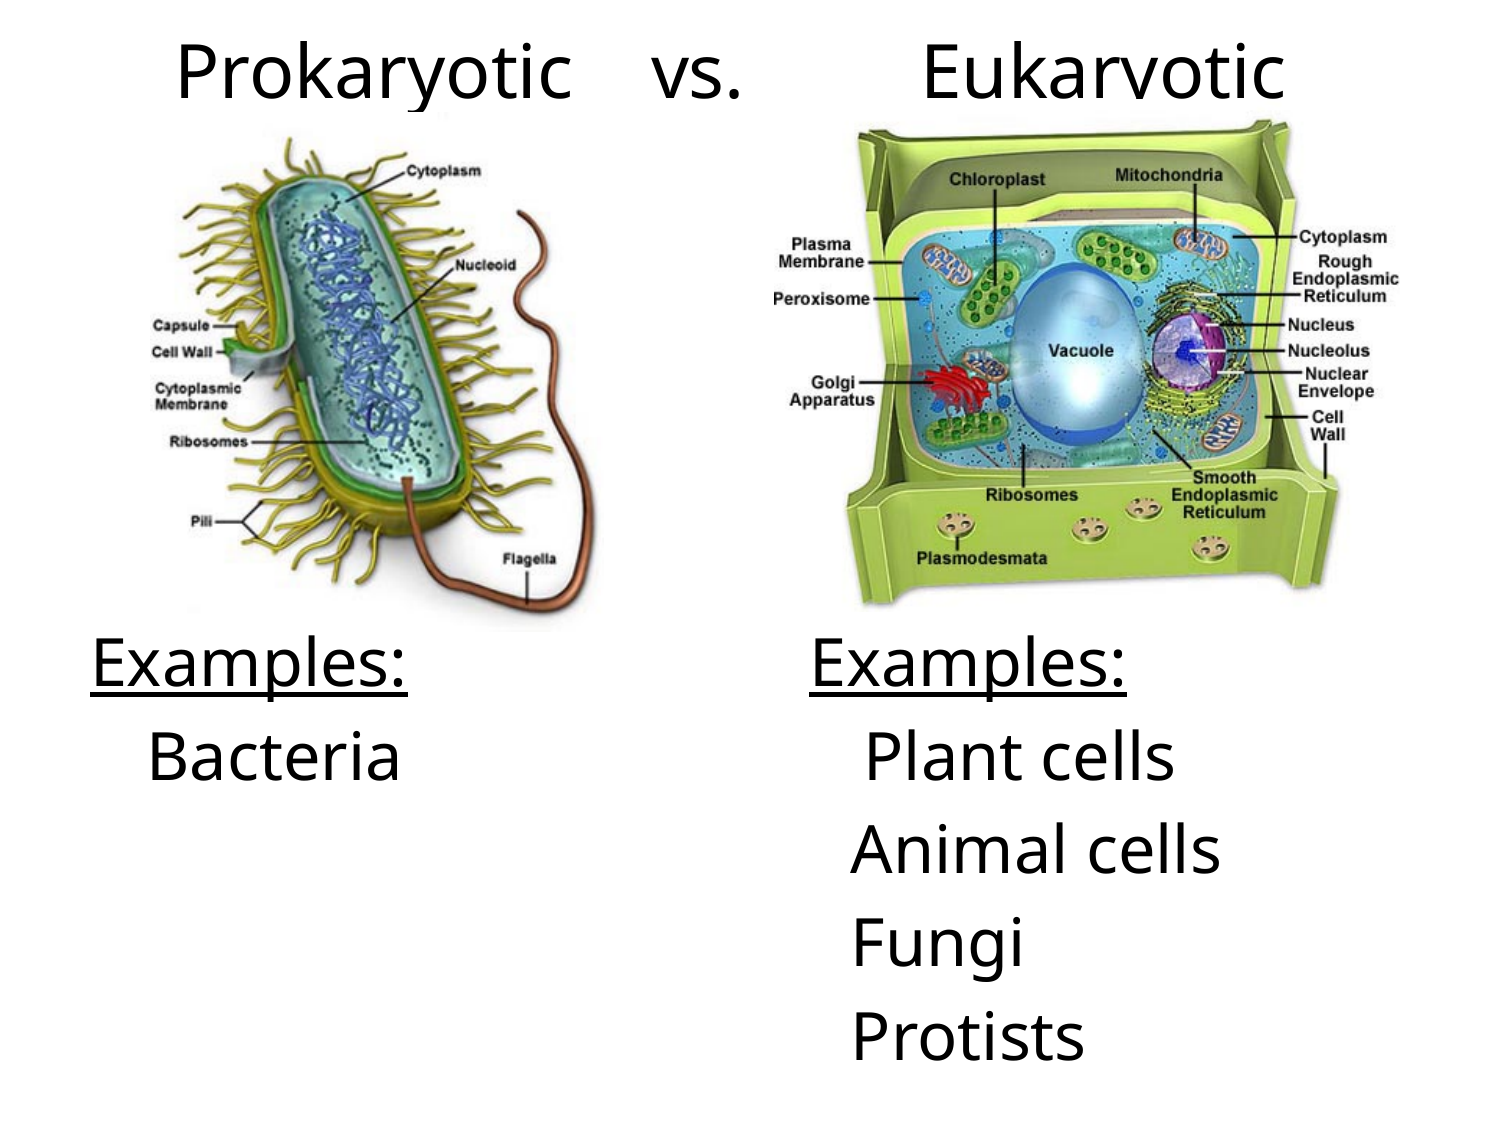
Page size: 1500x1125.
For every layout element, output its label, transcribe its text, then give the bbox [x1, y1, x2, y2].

picture [149, 112, 604, 632]
list Examples: Bacteria [74, 612, 762, 1026]
title Prokaryotic vs. Eukaryotic [37, 0, 1426, 138]
picture [774, 99, 1401, 612]
text_box Examples: Plant cells Animal cells Fungi Protists [762, 612, 1450, 1125]
